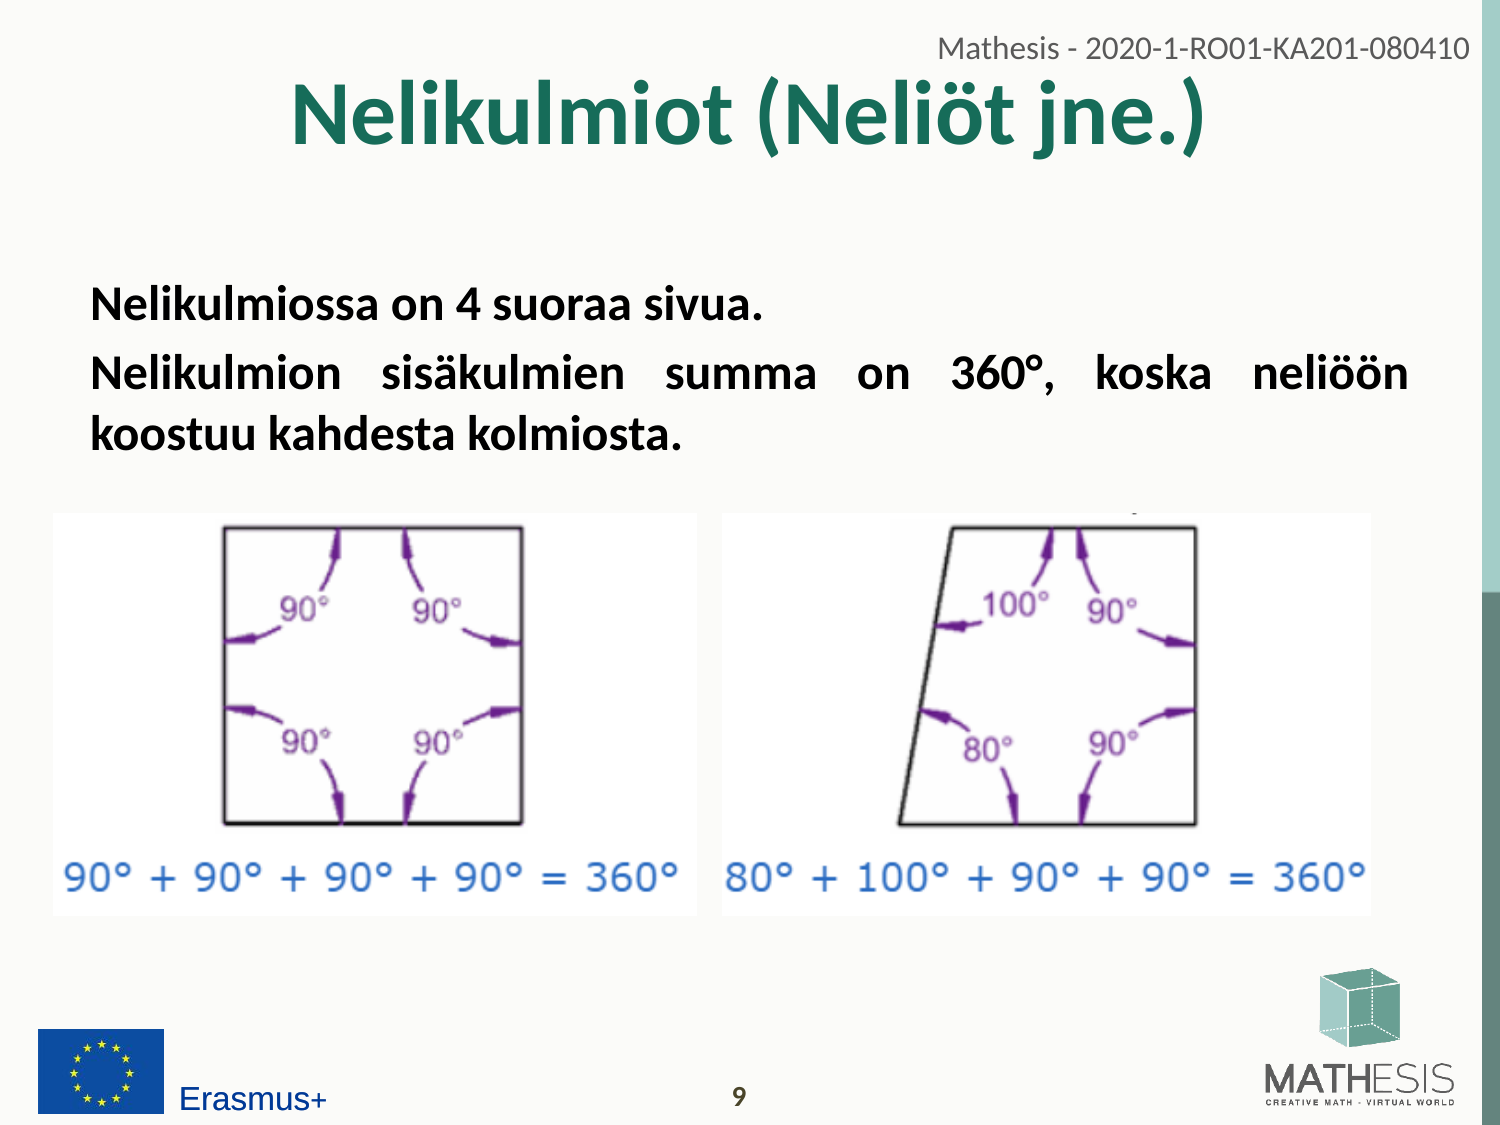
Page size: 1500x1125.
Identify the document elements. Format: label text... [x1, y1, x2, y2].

title Nelikulmiot (Neliöt jne.) [75, 45, 1425, 233]
list Nelikulmiossa on 4 suoraa sivua. Nelikulmion sisäkulmien summa on 360°, koska neliöön koostuu kahdesta kolmiosta. [75, 262, 1425, 1005]
picture [38, 1029, 164, 1114]
picture [722, 512, 1371, 917]
picture [52, 512, 697, 917]
